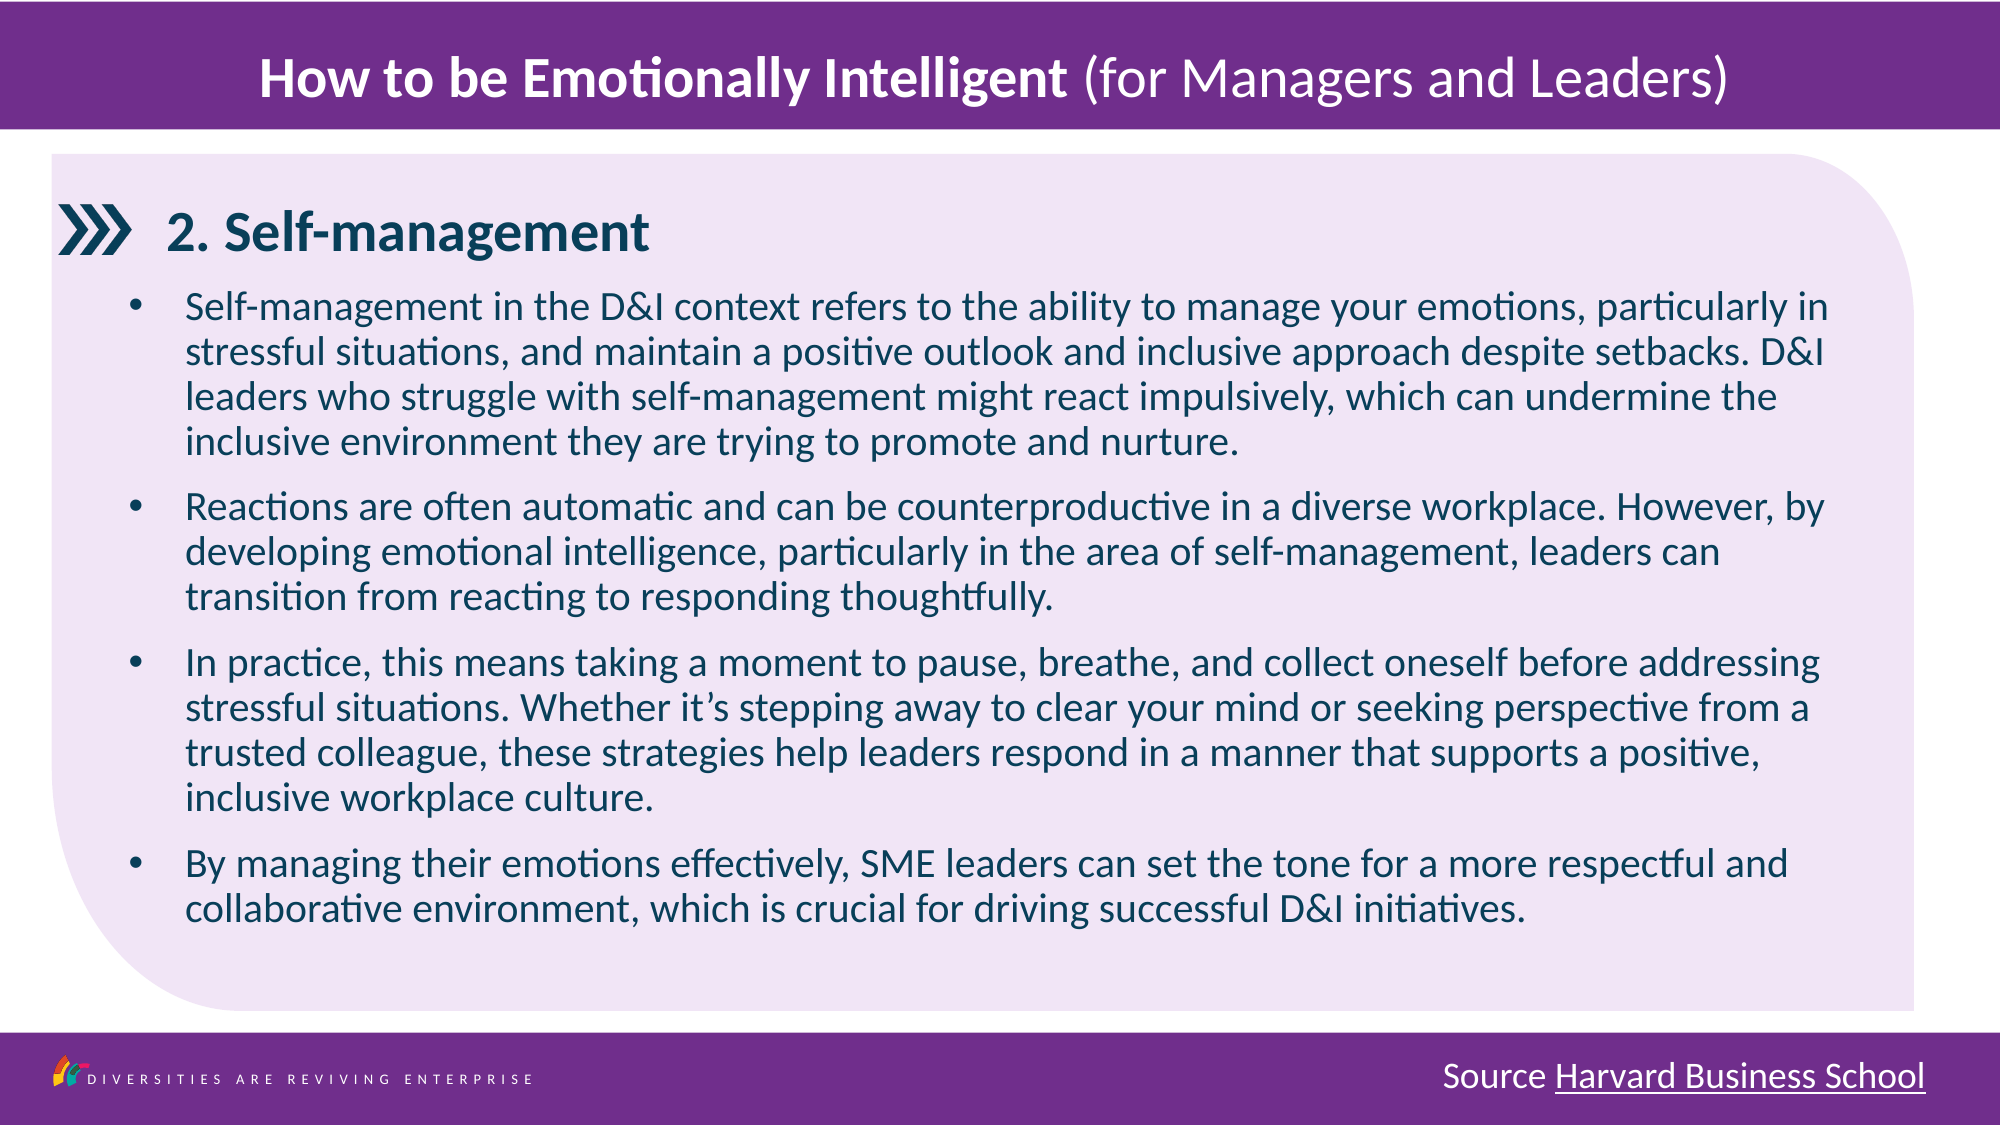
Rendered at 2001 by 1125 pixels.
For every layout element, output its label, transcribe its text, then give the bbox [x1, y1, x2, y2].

text_box Source Harvard Business School [1428, 1044, 2000, 1104]
text_box How to be Emotionally Intelligent (for Managers and Leaders) [114, 25, 1877, 122]
text_box [0, 1, 2000, 130]
text_box 2. Self-management Self-management in the D&I context refers to the ability to manage your emotions, particularly in stressful situations, and maintain a positive outlook and inclusive approach despite setbacks. D&I leaders who struggle with self-management might react impulsively, which can undermine the inclusive environment they are trying to promote and nurture. Reactions are often automatic and can be counterproductive in a diverse workplace. However, by developing emotional intelligence, particularly in the area of self-management, leaders can transition from reacting to responding thoughtfully. In practice, this means taking a moment to pause, breathe, and collect oneself before addressing stressful situations. Whether it’s stepping away to clear your mind or seeking perspective from a trusted colleague, these strategies help leaders respond in a manner that supports a positive, inclusive workplace culture. By managing their emotions effectively, SME leaders can set the tone for a more respectful and collaborative environment, which is crucial for driving successful D&I initiatives. [114, 433, 1847, 692]
text_box [51, 153, 1914, 1011]
picture [51, 186, 138, 273]
text_box [0, 130, 2000, 1034]
